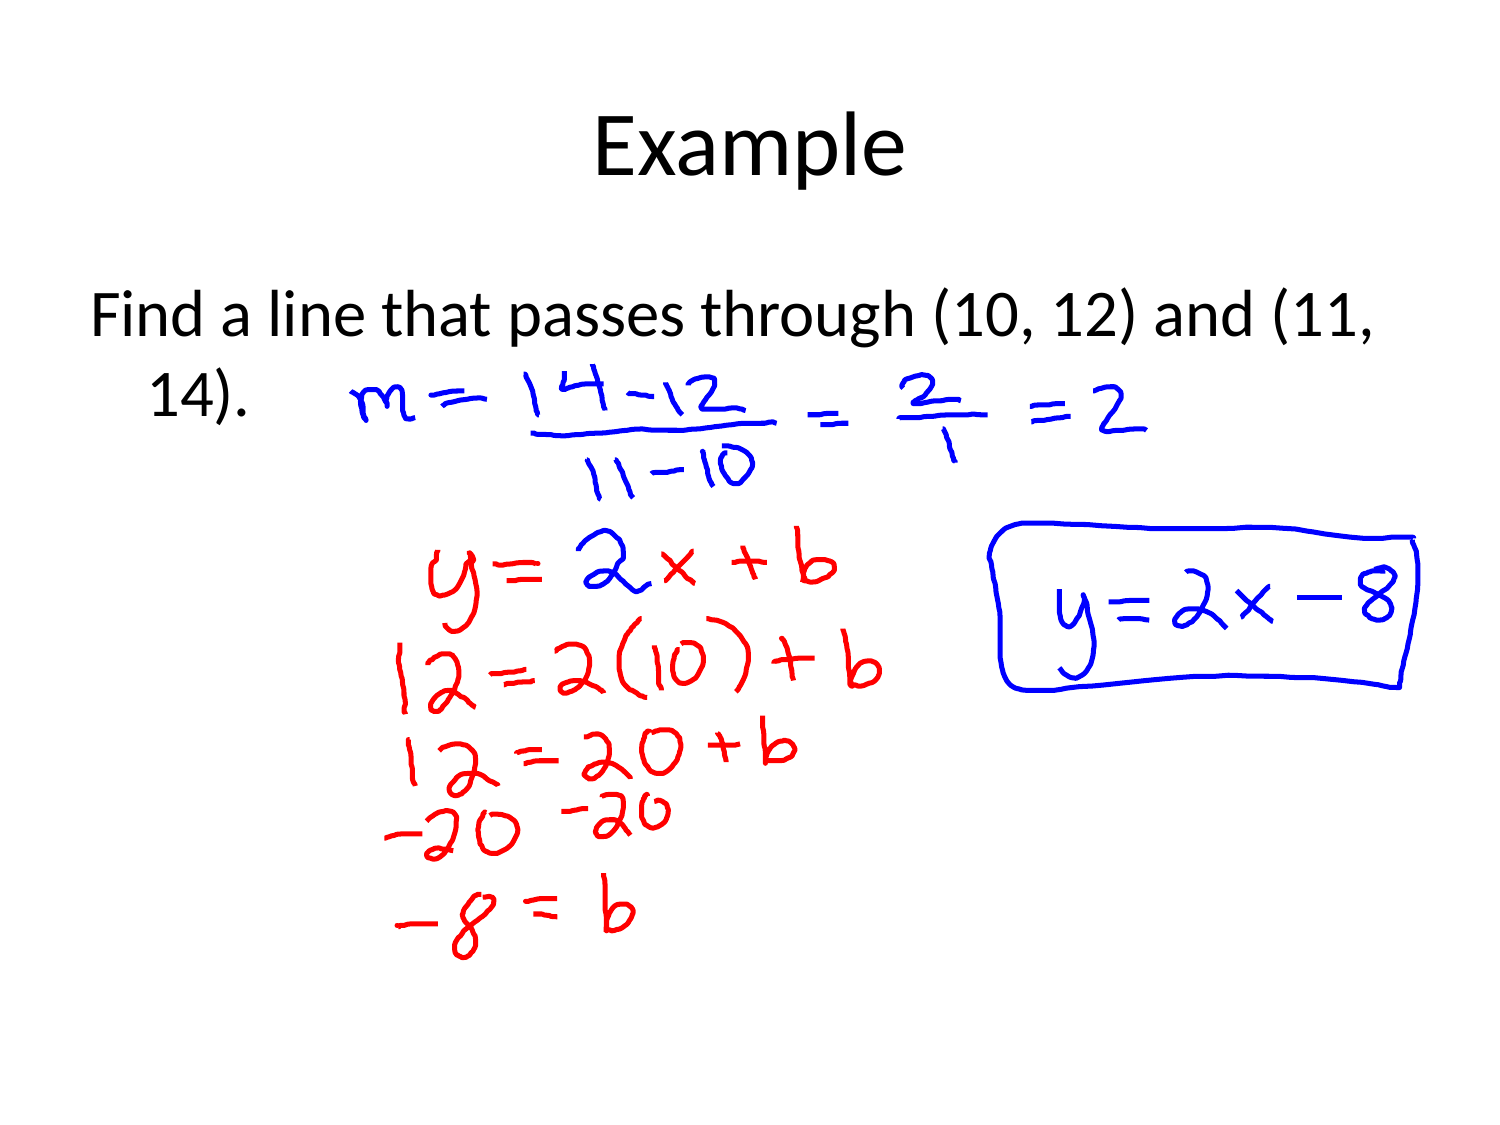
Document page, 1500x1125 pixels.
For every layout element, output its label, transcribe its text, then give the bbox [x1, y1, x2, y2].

text_box [398, 923, 438, 928]
text_box [687, 376, 744, 411]
text_box [661, 553, 676, 568]
text_box [901, 373, 962, 405]
text_box [530, 421, 777, 437]
text_box [788, 662, 795, 681]
text_box [1093, 385, 1147, 433]
text_box [1029, 402, 1065, 408]
text_box [795, 525, 836, 583]
text_box [430, 549, 478, 633]
text_box [627, 391, 655, 398]
text_box [515, 748, 542, 754]
text_box [477, 811, 519, 855]
text_box [427, 653, 476, 713]
text_box [591, 364, 606, 411]
text_box [761, 715, 796, 765]
text_box [898, 413, 988, 419]
text_box [425, 809, 458, 860]
text_box [671, 641, 705, 685]
text_box [554, 643, 605, 694]
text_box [988, 522, 1419, 691]
text_box [594, 793, 631, 838]
text_box [523, 373, 539, 416]
text_box [438, 743, 499, 797]
text_box [350, 385, 416, 422]
text_box [506, 578, 542, 582]
text_box [583, 733, 632, 780]
text_box [664, 550, 694, 582]
text_box [489, 668, 527, 676]
text_box [716, 732, 724, 744]
text_box [650, 468, 684, 475]
title Example [75, 45, 1425, 233]
text_box [430, 390, 465, 396]
text_box [942, 428, 956, 463]
text_box [524, 897, 558, 903]
text_box [1031, 415, 1071, 423]
text_box [384, 833, 423, 839]
text_box [653, 645, 663, 691]
text_box [742, 545, 757, 580]
text_box [780, 637, 791, 658]
text_box [561, 807, 589, 813]
text_box [397, 642, 407, 715]
text_box [773, 657, 815, 664]
text_box [503, 679, 535, 686]
text_box [602, 873, 634, 932]
text_box [701, 450, 714, 487]
text_box [523, 759, 559, 765]
text_box [453, 893, 495, 959]
text_box [721, 746, 727, 763]
text_box [842, 628, 881, 687]
text_box [614, 459, 634, 499]
text_box [407, 738, 417, 787]
text_box [719, 445, 754, 485]
text_box [560, 371, 597, 391]
text_box [640, 729, 682, 775]
list Find a line that passes through (10, 12) and (11, 14). [75, 262, 1425, 1005]
text_box [577, 529, 652, 593]
text_box [750, 560, 767, 564]
text_box [807, 412, 839, 416]
text_box [492, 561, 535, 566]
text_box [820, 422, 849, 426]
text_box [706, 617, 750, 693]
text_box [664, 382, 683, 416]
text_box [618, 617, 648, 699]
text_box [640, 793, 670, 829]
text_box [677, 568, 696, 585]
text_box [586, 459, 602, 500]
text_box [533, 913, 558, 918]
text_box [731, 560, 747, 564]
text_box [441, 397, 488, 407]
